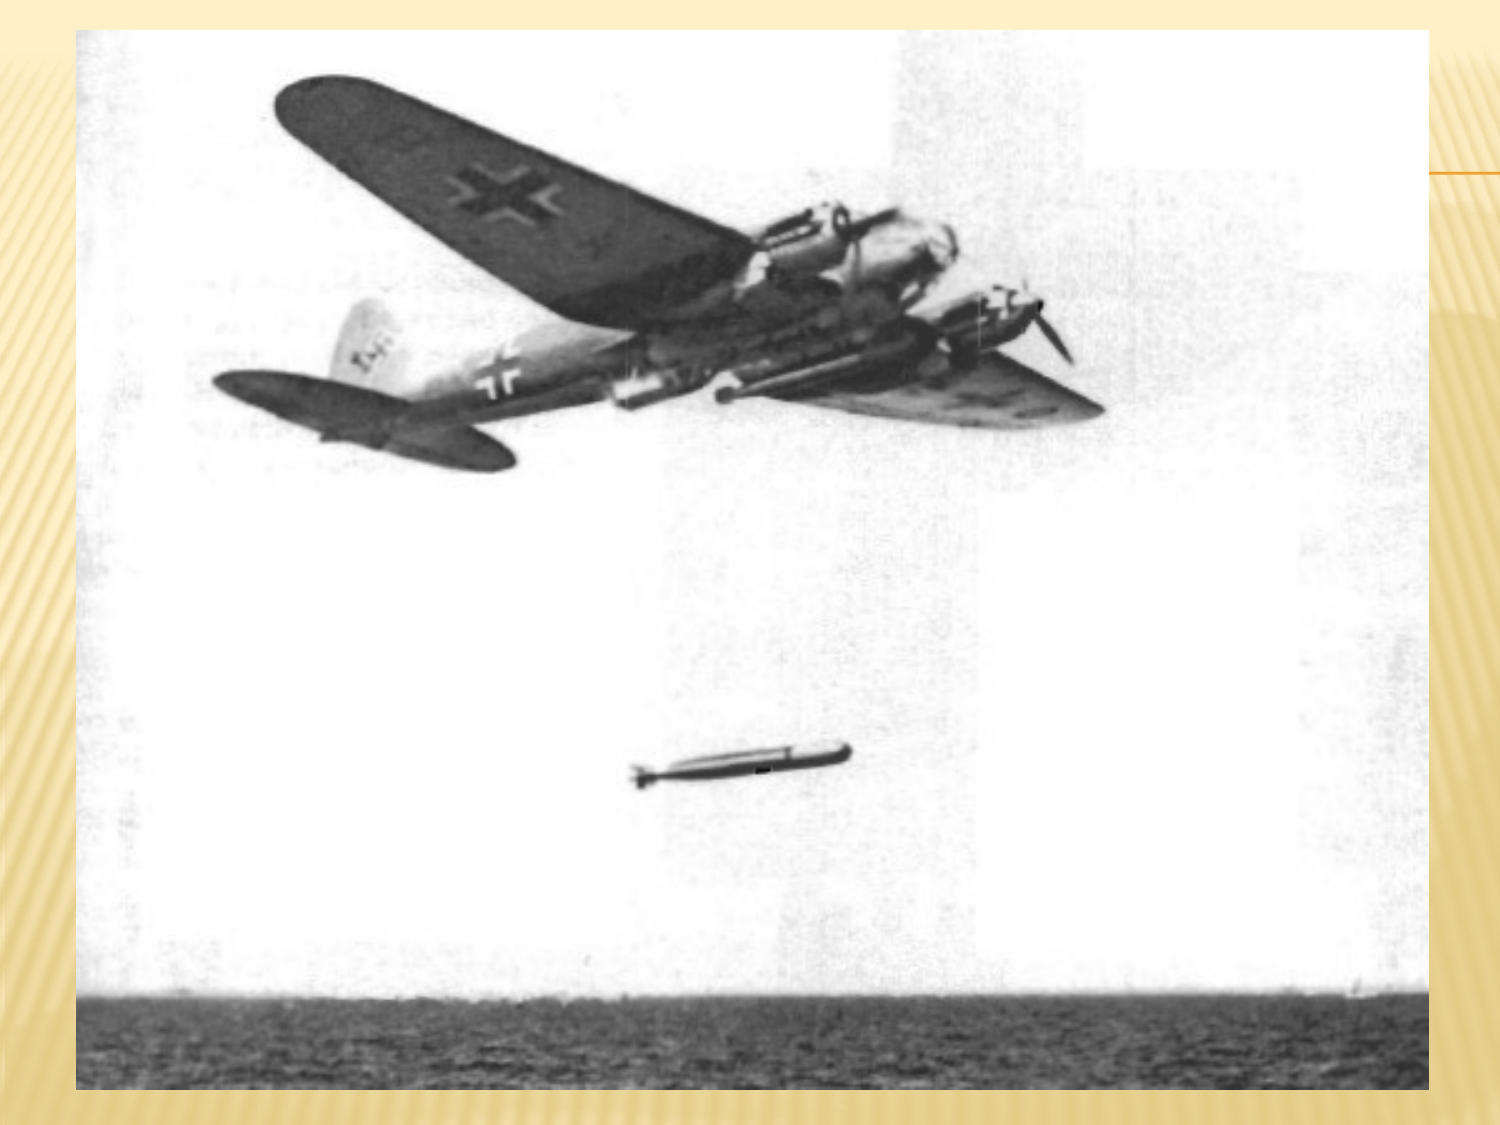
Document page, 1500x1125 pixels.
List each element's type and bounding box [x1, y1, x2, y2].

list [76, 30, 1429, 1091]
